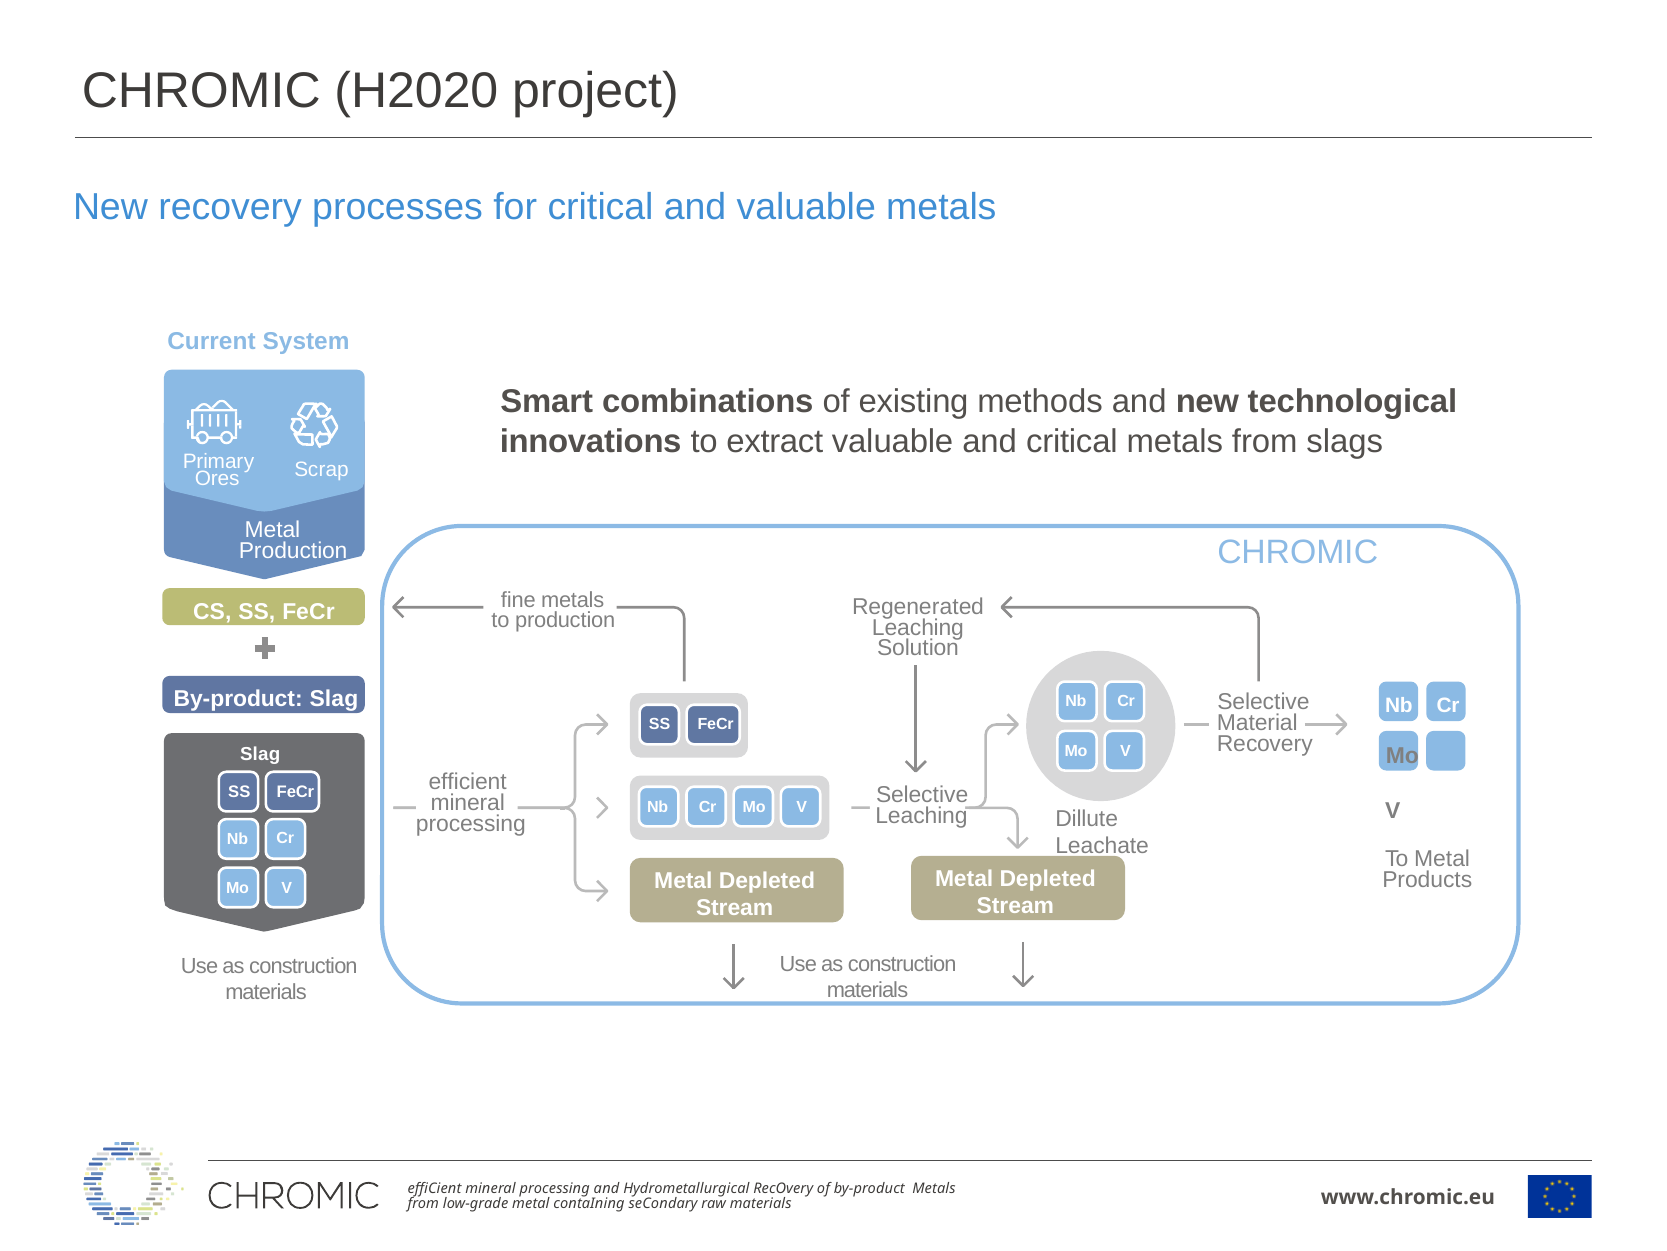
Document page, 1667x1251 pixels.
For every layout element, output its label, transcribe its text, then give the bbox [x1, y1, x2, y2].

picture [1527, 1175, 1592, 1218]
text_box New recovery processes for critical and valuable metals [58, 174, 1246, 225]
picture [83, 1142, 184, 1225]
title CHROMIC (H2020 project) [81, 57, 1520, 122]
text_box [161, 324, 1519, 1032]
